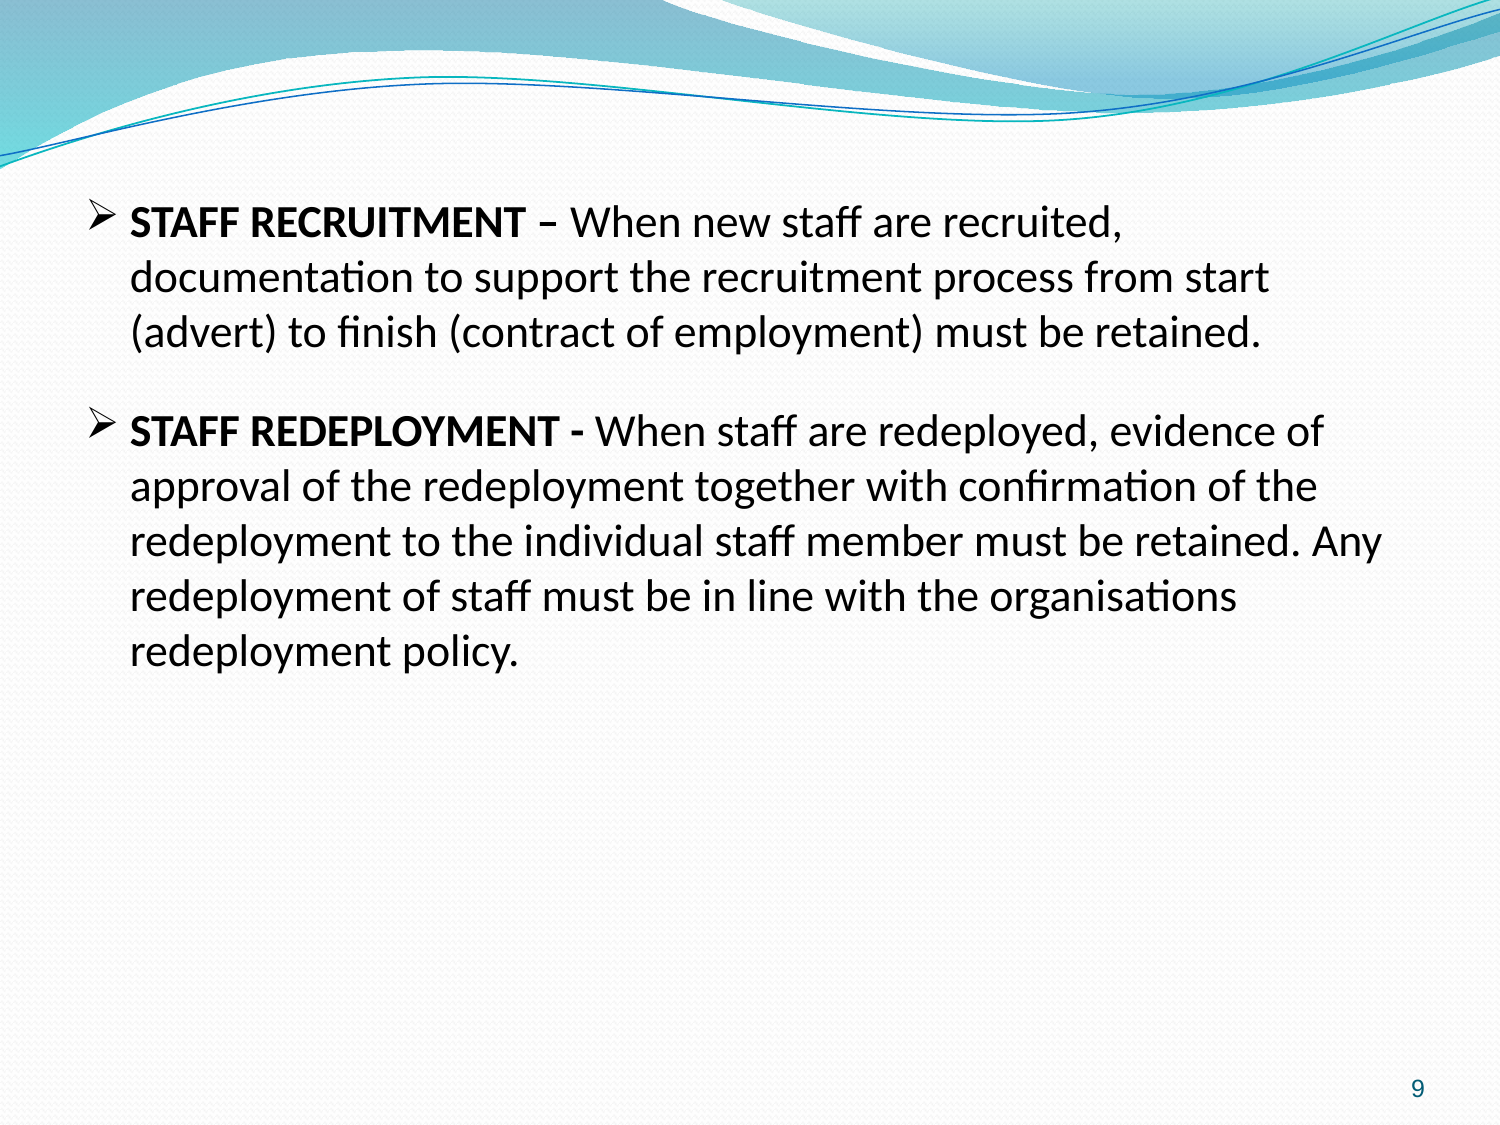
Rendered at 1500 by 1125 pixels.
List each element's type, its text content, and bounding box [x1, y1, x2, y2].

list STAFF RECRUITMENT – When new staff are recruited, documentation to support the recruitment process from start (advert) to finish (contract of employment) must be retained. STAFF REDEPLOYMENT - When staff are redeployed, evidence of approval of the redeployment together with confirmation of the redeployment to the individual staff member must be retained. Any redeployment of staff must be in line with the organisations redeployment policy. [70, 184, 1421, 988]
slide_number 9 [1299, 1042, 1425, 1103]
